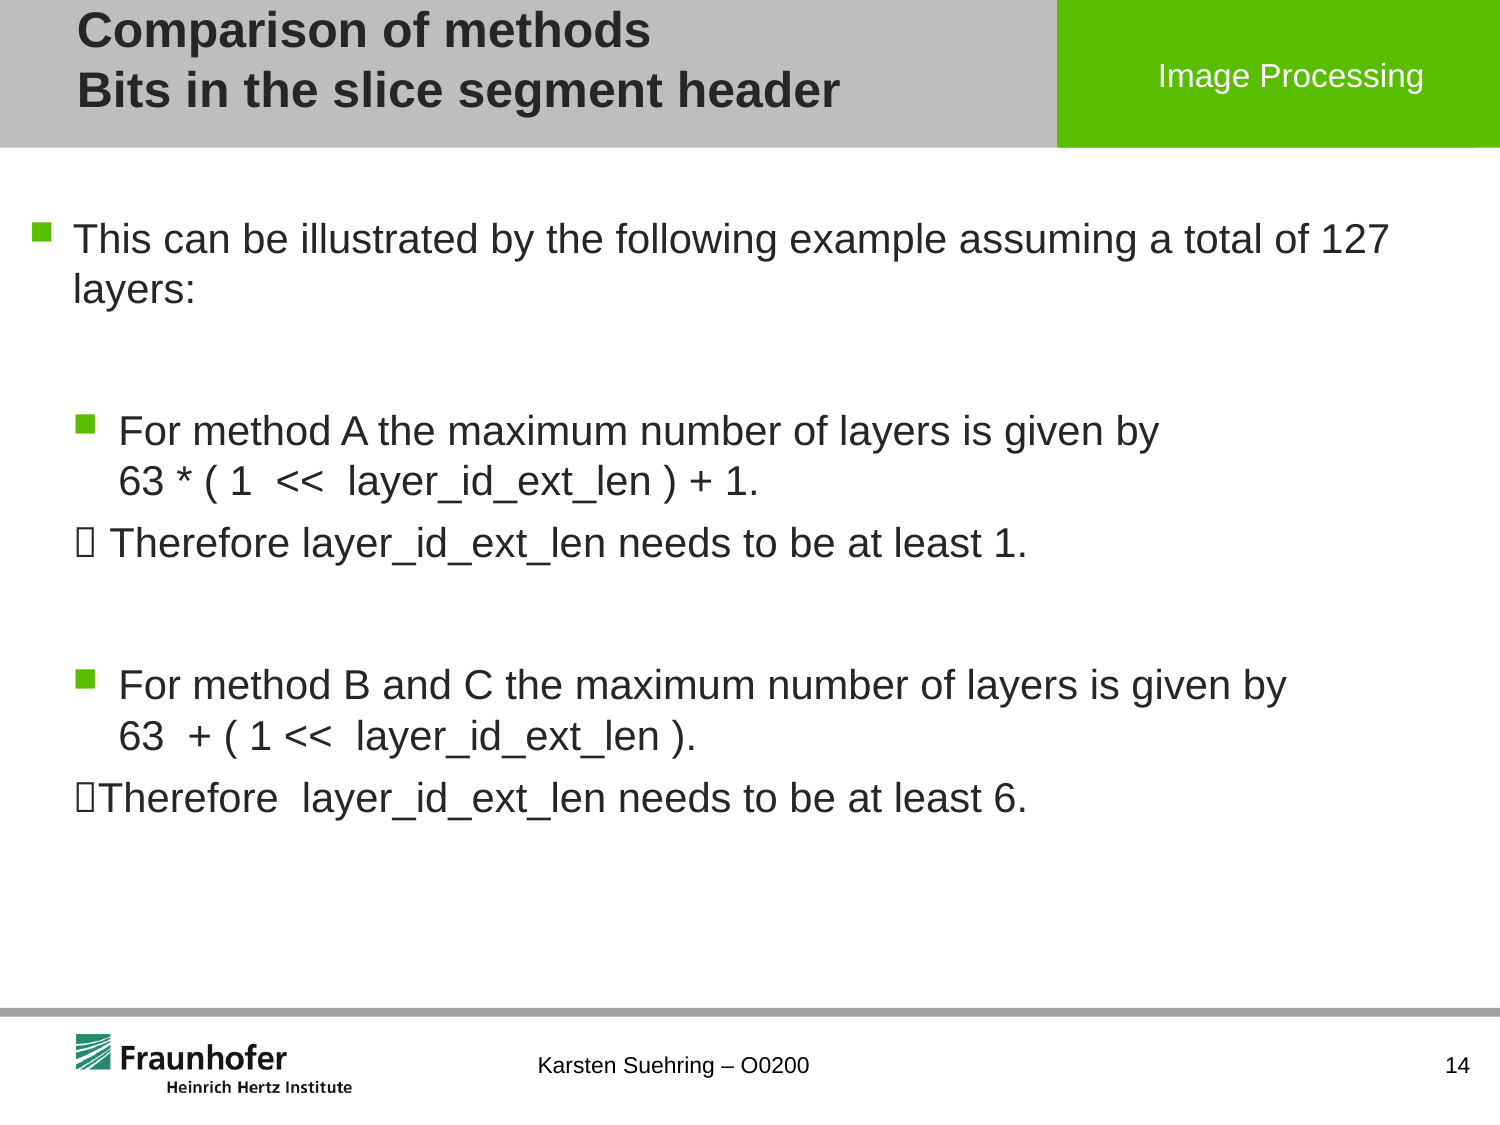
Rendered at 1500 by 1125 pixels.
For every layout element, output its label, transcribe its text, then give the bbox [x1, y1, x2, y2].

title Comparison of methods Bits in the slice segment header [76, 58, 1022, 118]
picture [76, 1034, 352, 1093]
list This can be illustrated by the following example assuming a total of 127 layers: For method A the maximum number of layers is given by 63 * ( 1 << layer_id_ext_len ) + 1.  Therefore layer_id_ext_len needs to be at least 1. For method B and C the maximum number of layers is given by 63 + ( 1 << layer_id_ext_len ). Therefore layer_id_ext_len needs to be at least 6. [29, 148, 1424, 965]
footer Karsten Suehring – O0200 [442, 1034, 1008, 1094]
slide_number 14 [1394, 1034, 1471, 1094]
